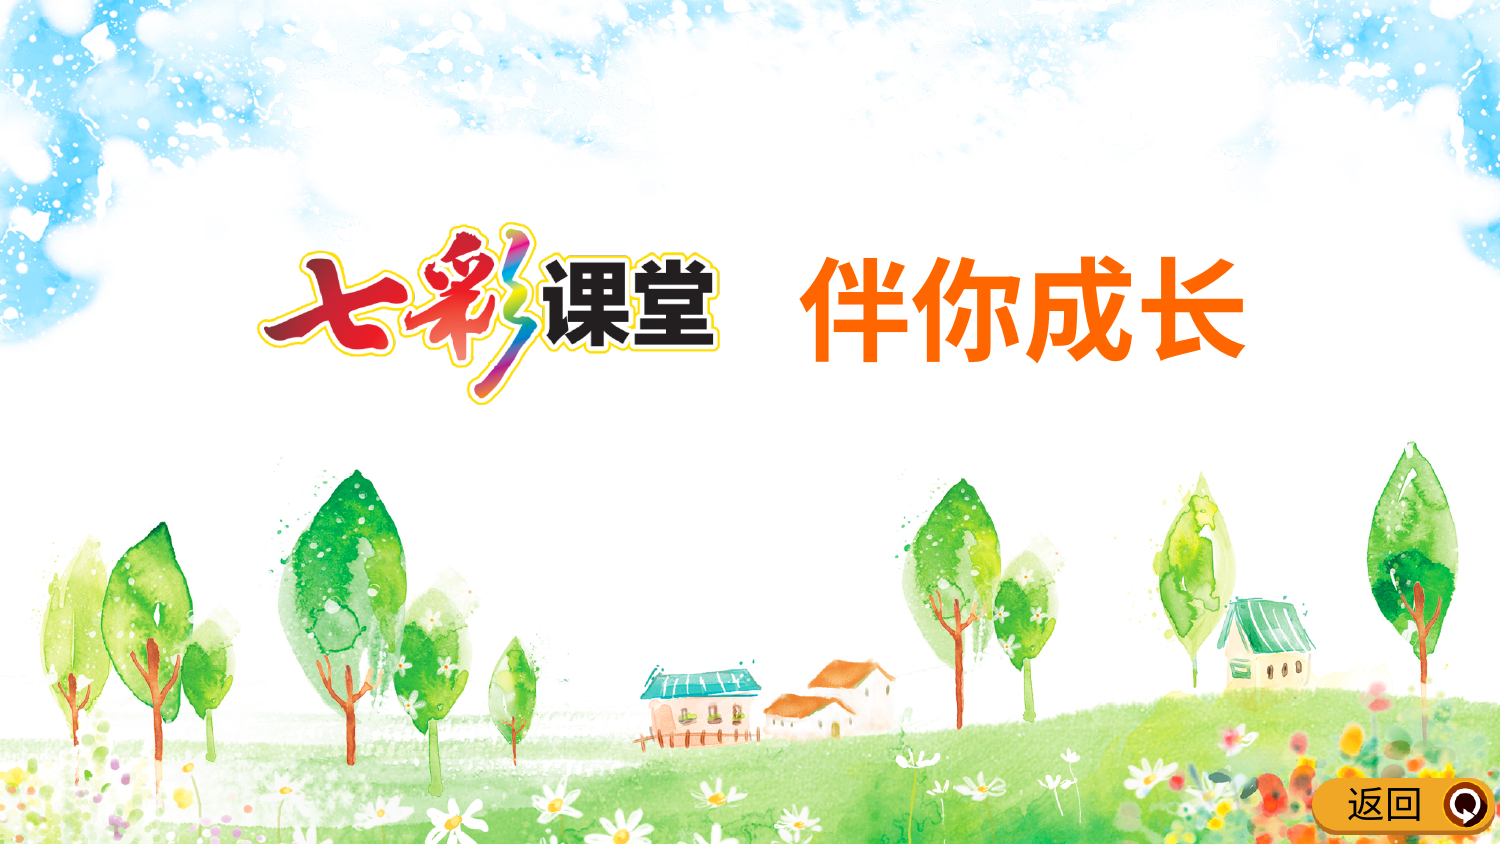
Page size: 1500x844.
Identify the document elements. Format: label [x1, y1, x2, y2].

text_box [253, 220, 1316, 407]
picture [0, 0, 1500, 844]
